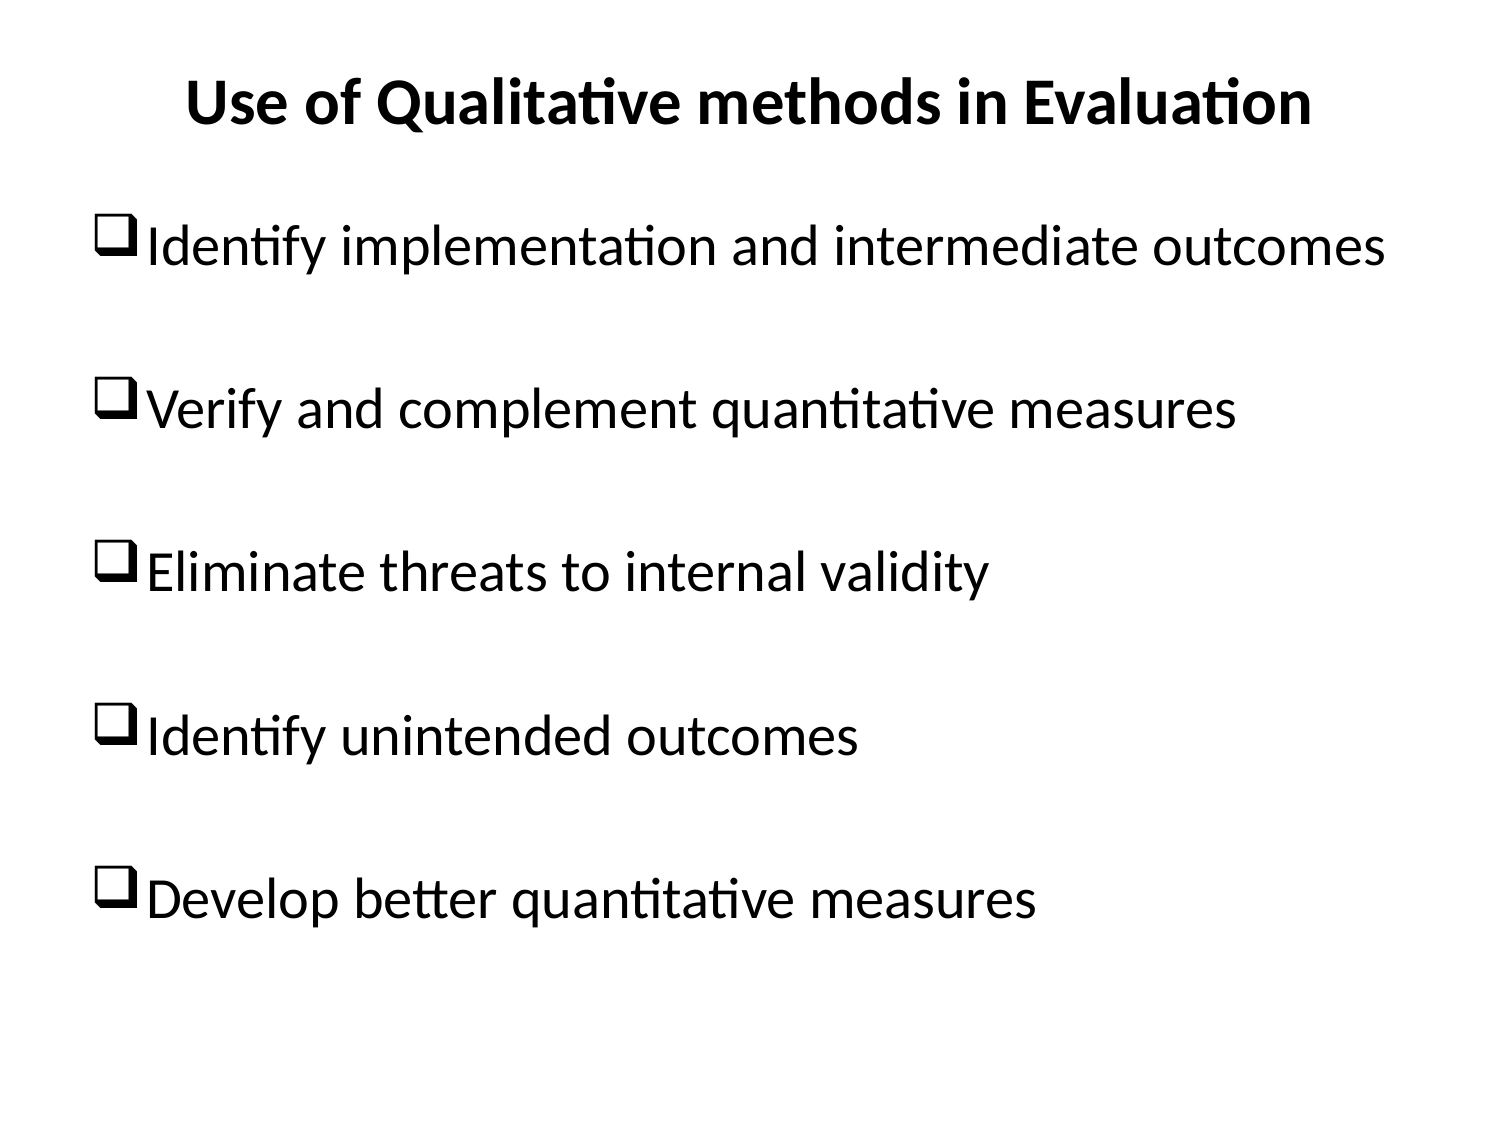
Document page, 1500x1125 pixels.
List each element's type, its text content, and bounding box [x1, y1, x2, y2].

title Use of Qualitative methods in Evaluation [75, 45, 1425, 150]
list Identify implementation and intermediate outcomes Verify and complement quantitative measures Eliminate threats to internal validity Identify unintended outcomes Develop better quantitative measures [75, 200, 1425, 1038]
